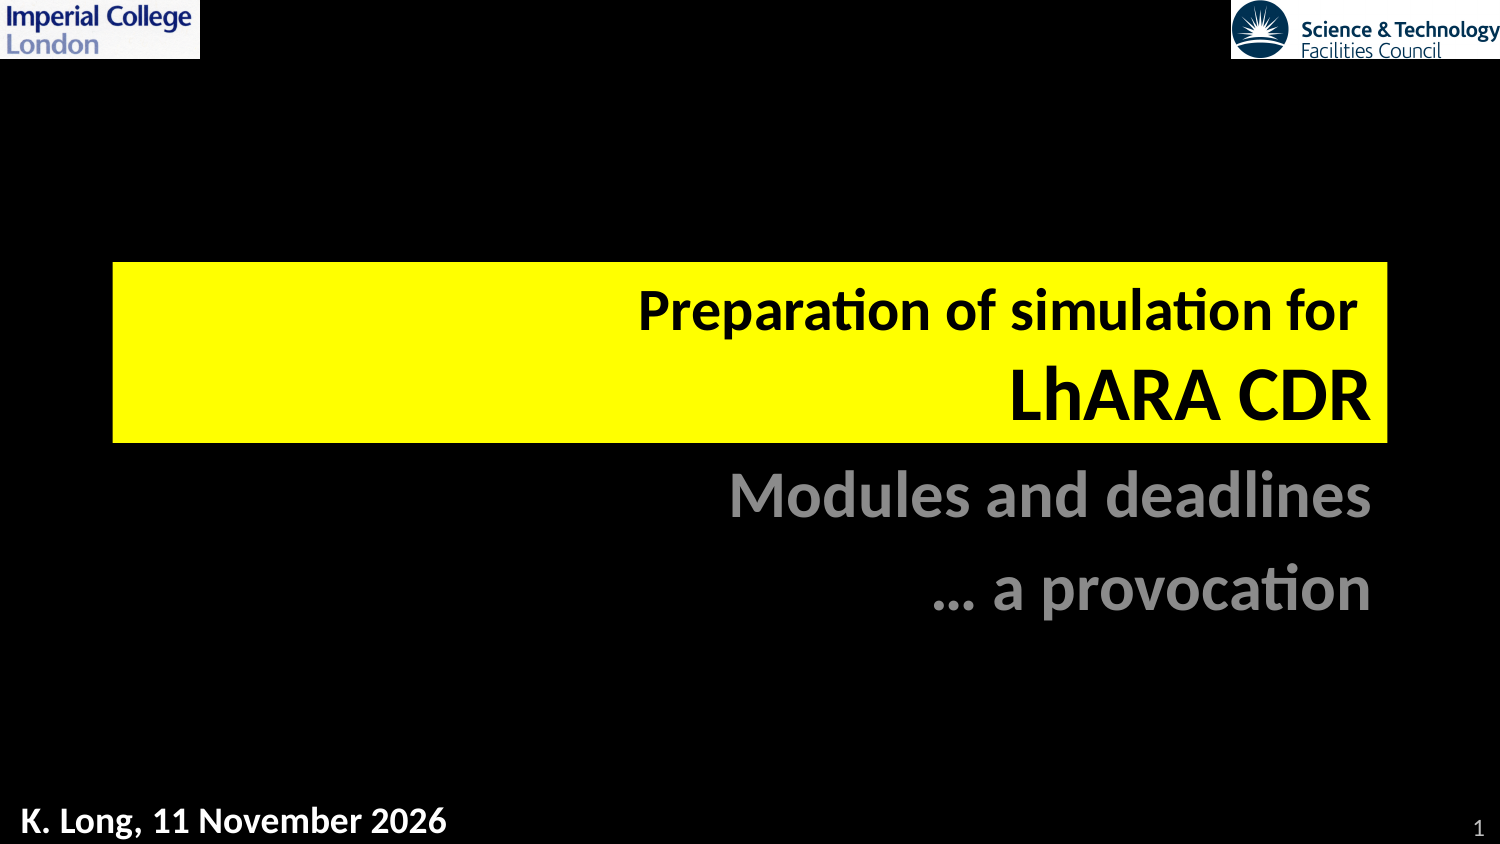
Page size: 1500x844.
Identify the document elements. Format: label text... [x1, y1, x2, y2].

picture [0, 0, 200, 59]
title Preparation of simulation for LhARA CDR [112, 262, 1388, 443]
slide_number 1 [1149, 808, 1500, 844]
picture [1231, 0, 1500, 59]
subtitle Modules and deadlines … a provocation [337, 442, 1388, 659]
